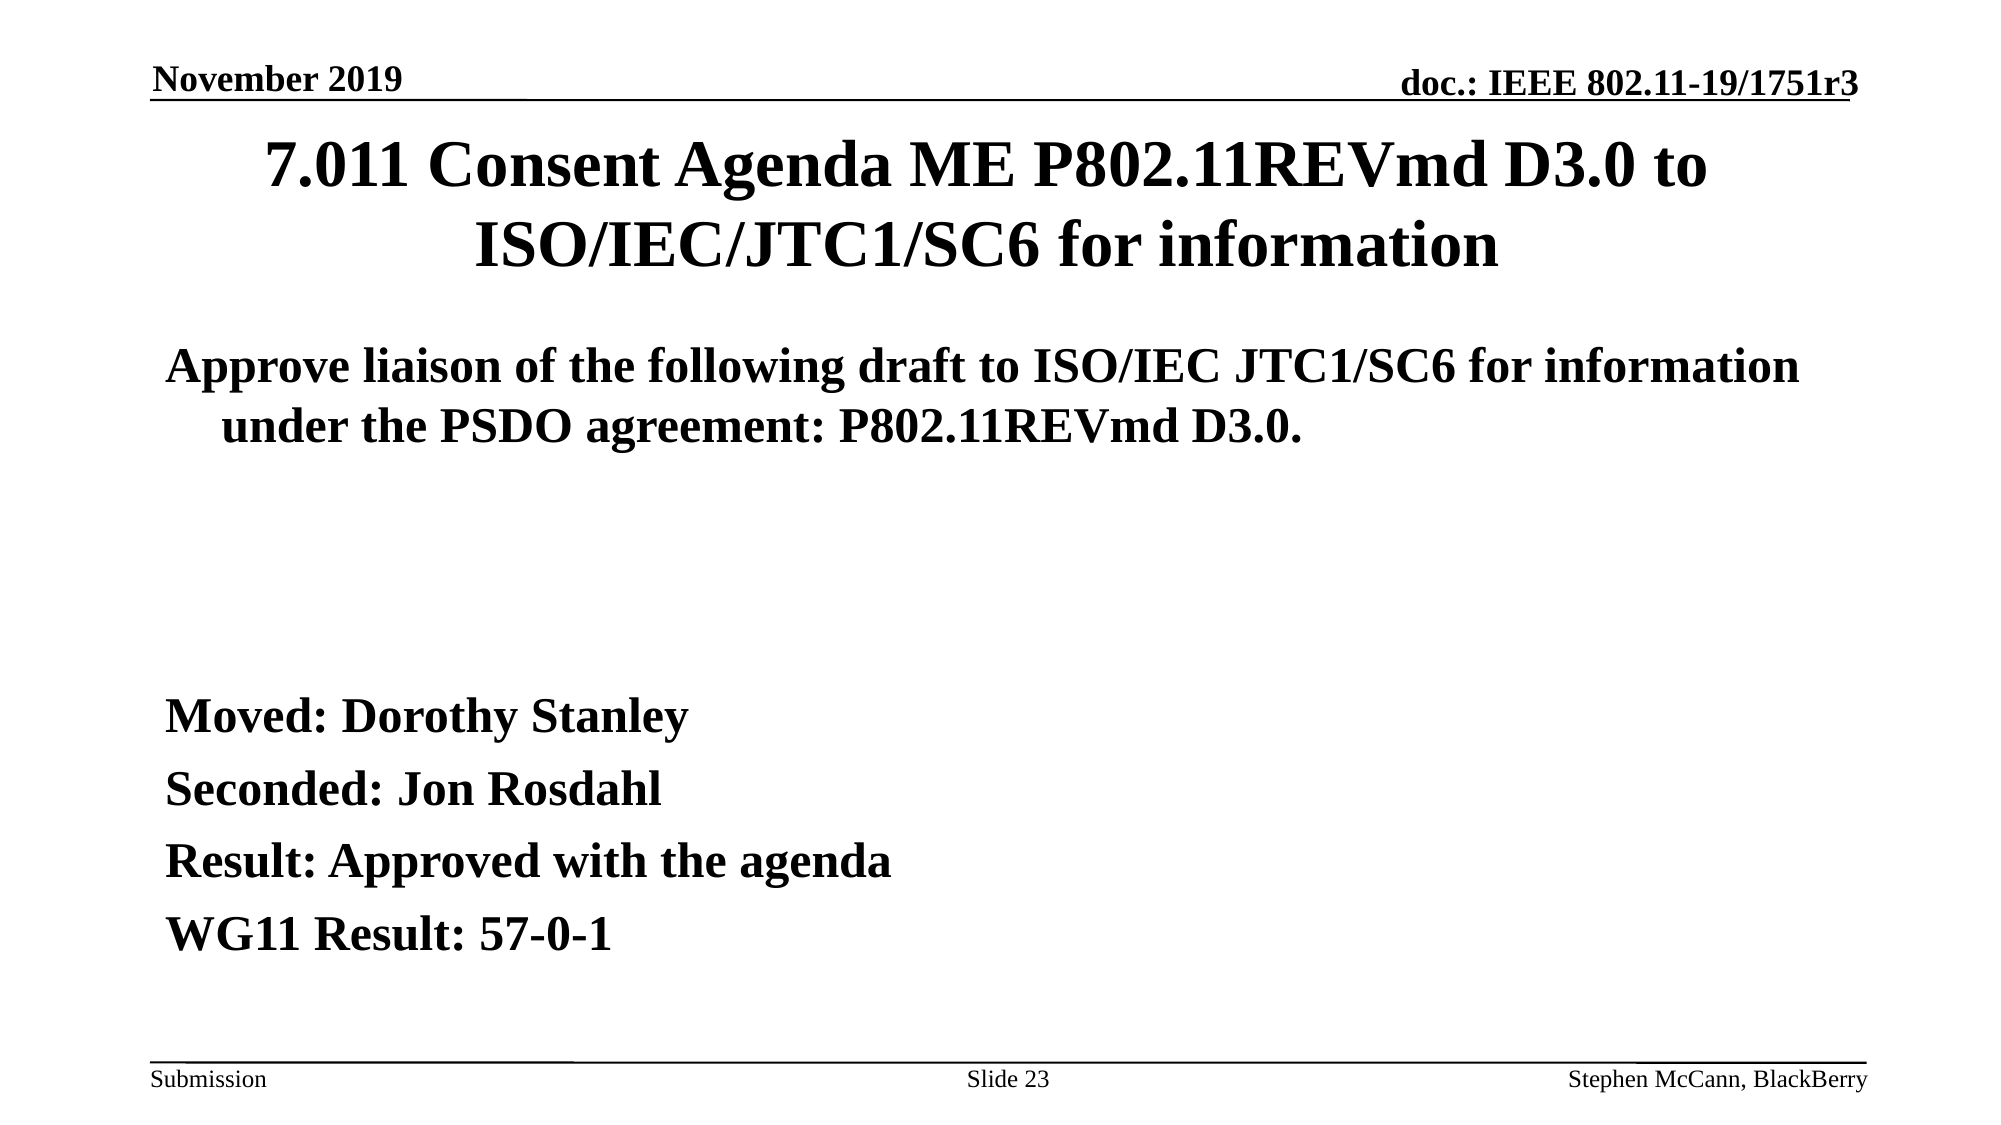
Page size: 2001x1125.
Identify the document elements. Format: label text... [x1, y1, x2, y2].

title 7.011 Consent Agenda ME P802.11REVmd D3.0 to ISO/IEC/JTC1/SC6 for information [74, 112, 1901, 288]
list Approve liaison of the following draft to ISO/IEC JTC1/SC6 for information under the PSDO agreement: P802.11REVmd D3.0. Moved: Dorothy Stanley Seconded: Jon Rosdahl Result: Approved with the agenda WG11 Result: 57-0-1 [149, 324, 1850, 1038]
slide_number Slide 23 [950, 1061, 1067, 1123]
footer Stephen McCann, BlackBerry [1171, 1061, 1869, 1093]
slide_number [152, 54, 563, 100]
